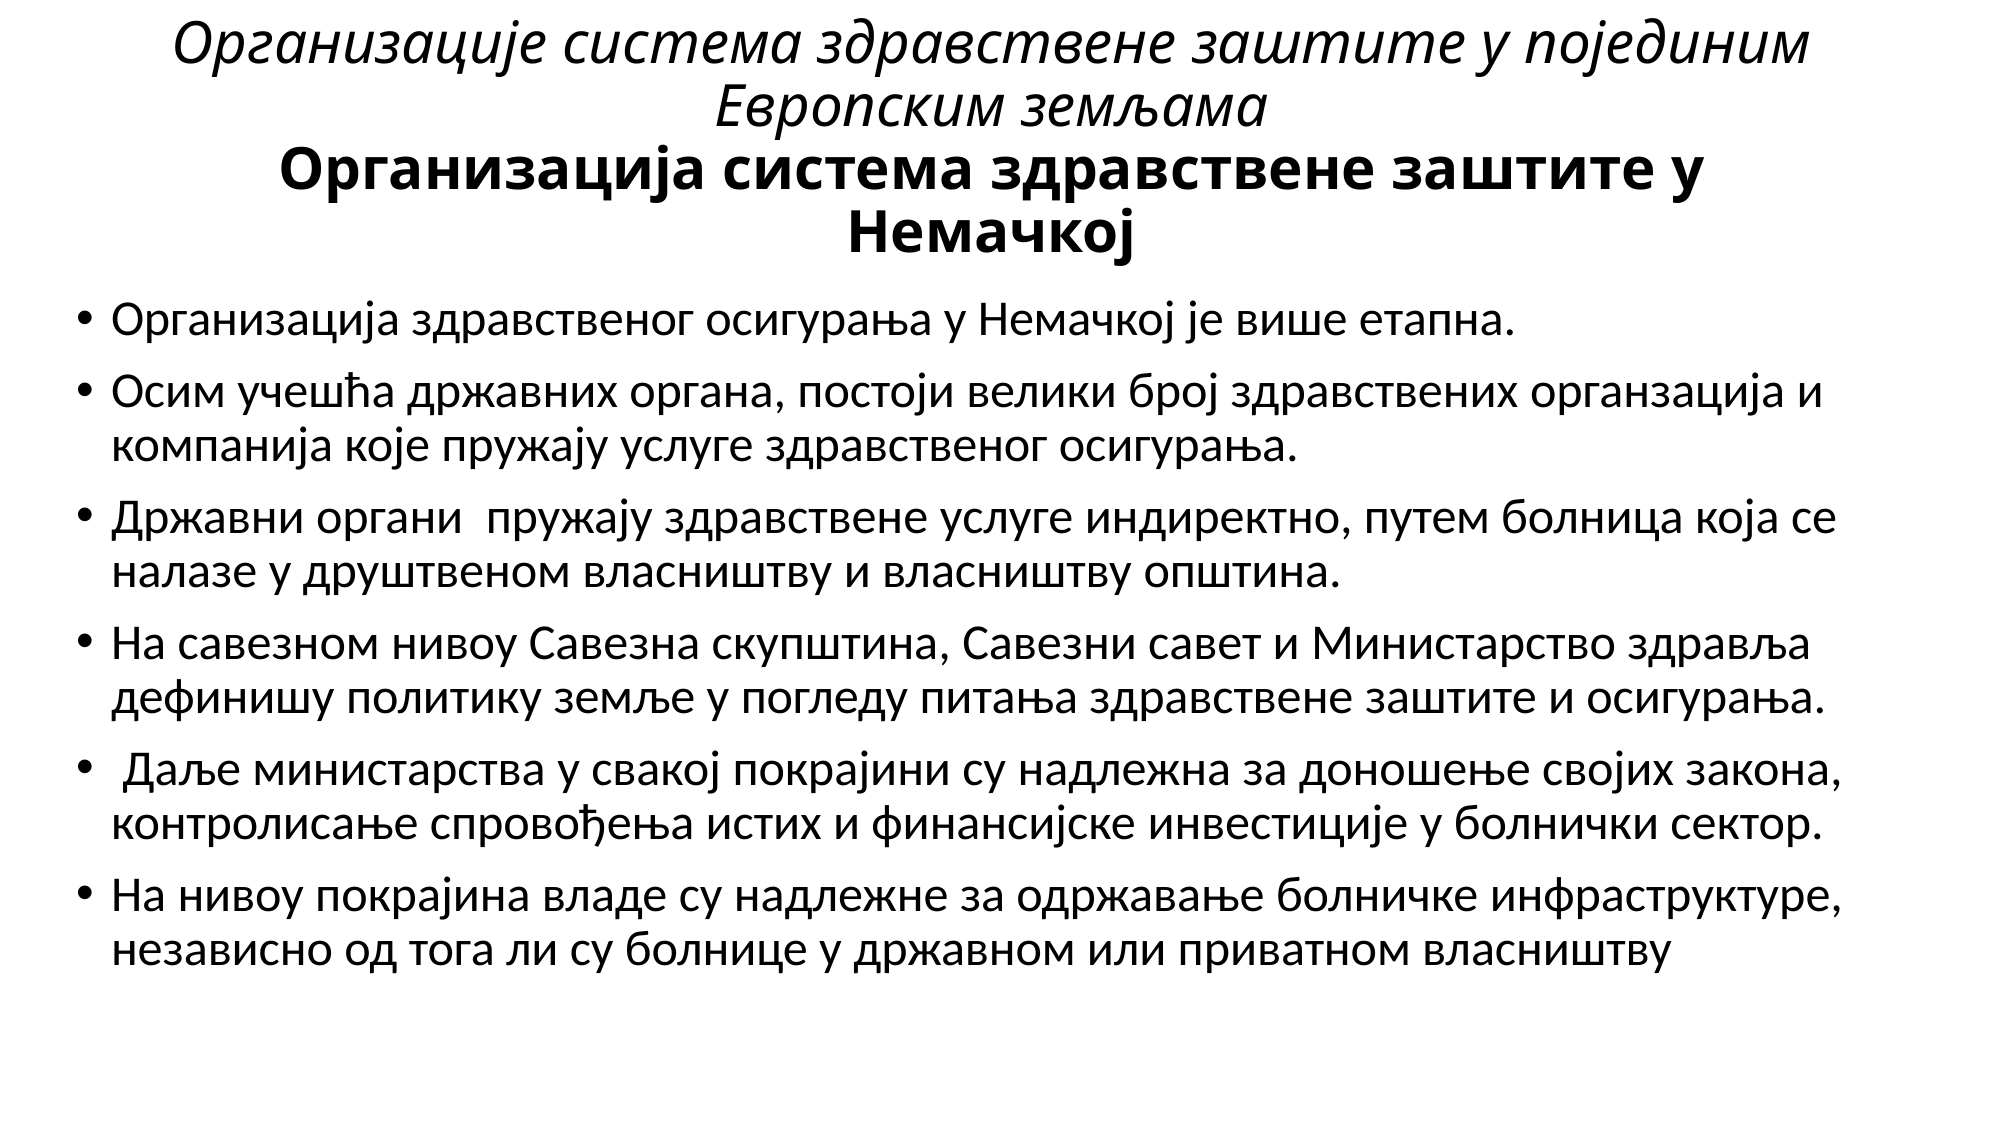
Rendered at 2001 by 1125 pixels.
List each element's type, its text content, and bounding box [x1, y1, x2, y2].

title Организације система здравствене заштите у појединим Европским земљама Организација система здравствене заштите у Немачкој [129, 30, 1854, 248]
list Организација здравственог осигурања у Немачкој је више етапна. Осим учешћа државних органа, постоји велики број здравствених органзација и компанија које пружају услуге здравственог осигурања. Државни органи пружају здравствене услуге индиректно, путем болница која се налазе у друштвеном власништву и власништву општина. На савезном нивоу Савезна скупштина, Савезни савет и Министарство здравља дефинишу политику земље у погледу питања здравствене заштите и осигурања. Даље министарства у свакој покрајини су надлежна за доношење својих закона, контролисање спровођења истих и финансијске инвестиције у болнички сектор. На нивоу покрајина владе су надлежне за одржавање болничке инфраструктуре, независно од тога ли су болнице у државном или приватном власништву [61, 285, 1933, 1074]
